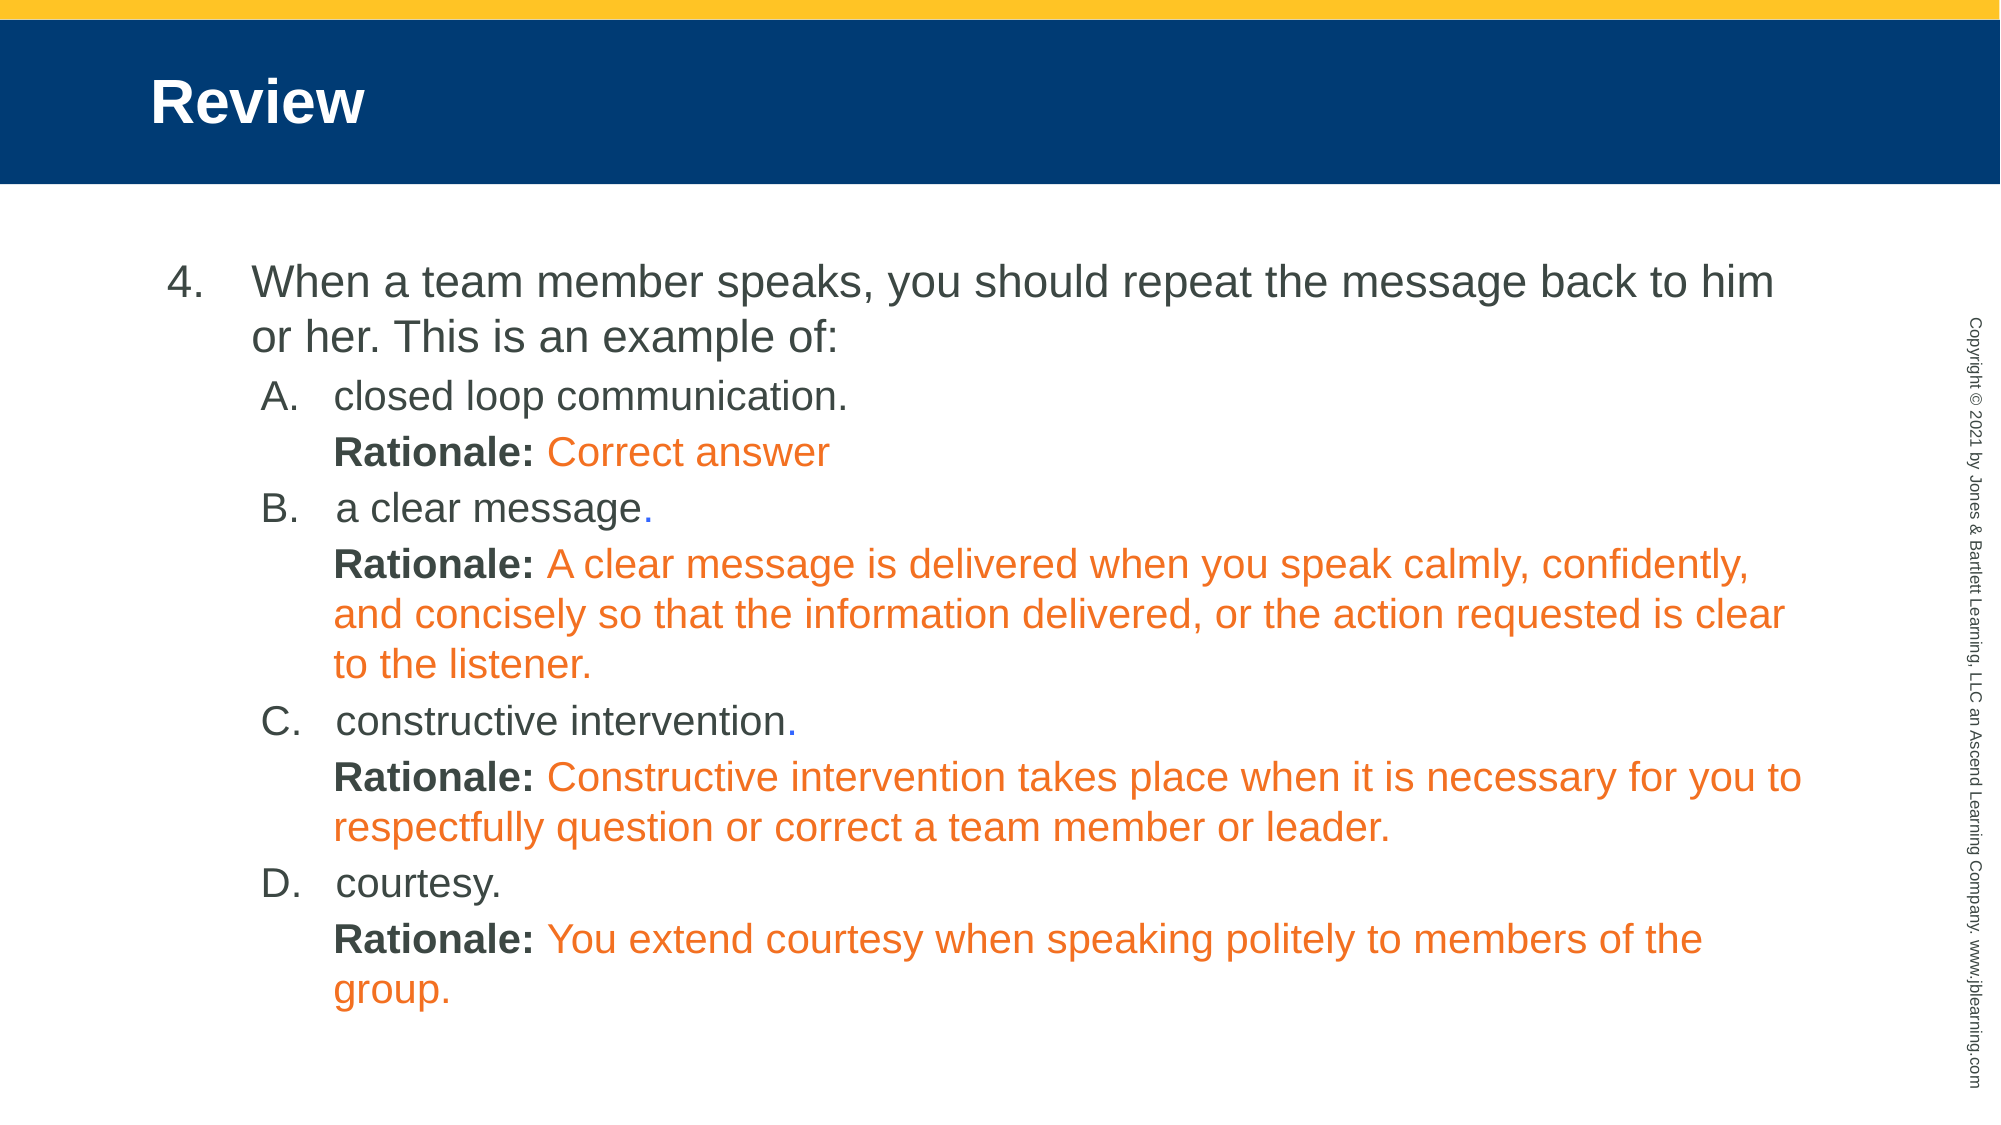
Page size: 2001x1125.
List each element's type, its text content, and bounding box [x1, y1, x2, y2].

list When a team member speaks, you should repeat the message back to him or her. This is an example of: closed loop communication. Rationale: Correct answer a clear message. Rationale: A clear message is delivered when you speak calmly, confidently, and concisely so that the information delivered, or the action requested is clear to the listener. constructive intervention. Rationale: Constructive intervention takes place when it is necessary for you to respectfully question or correct a team member or leader. courtesy. Rationale: You extend courtesy when speaking politely to members of the group. [151, 244, 1840, 1064]
title Review [0, 19, 2000, 185]
